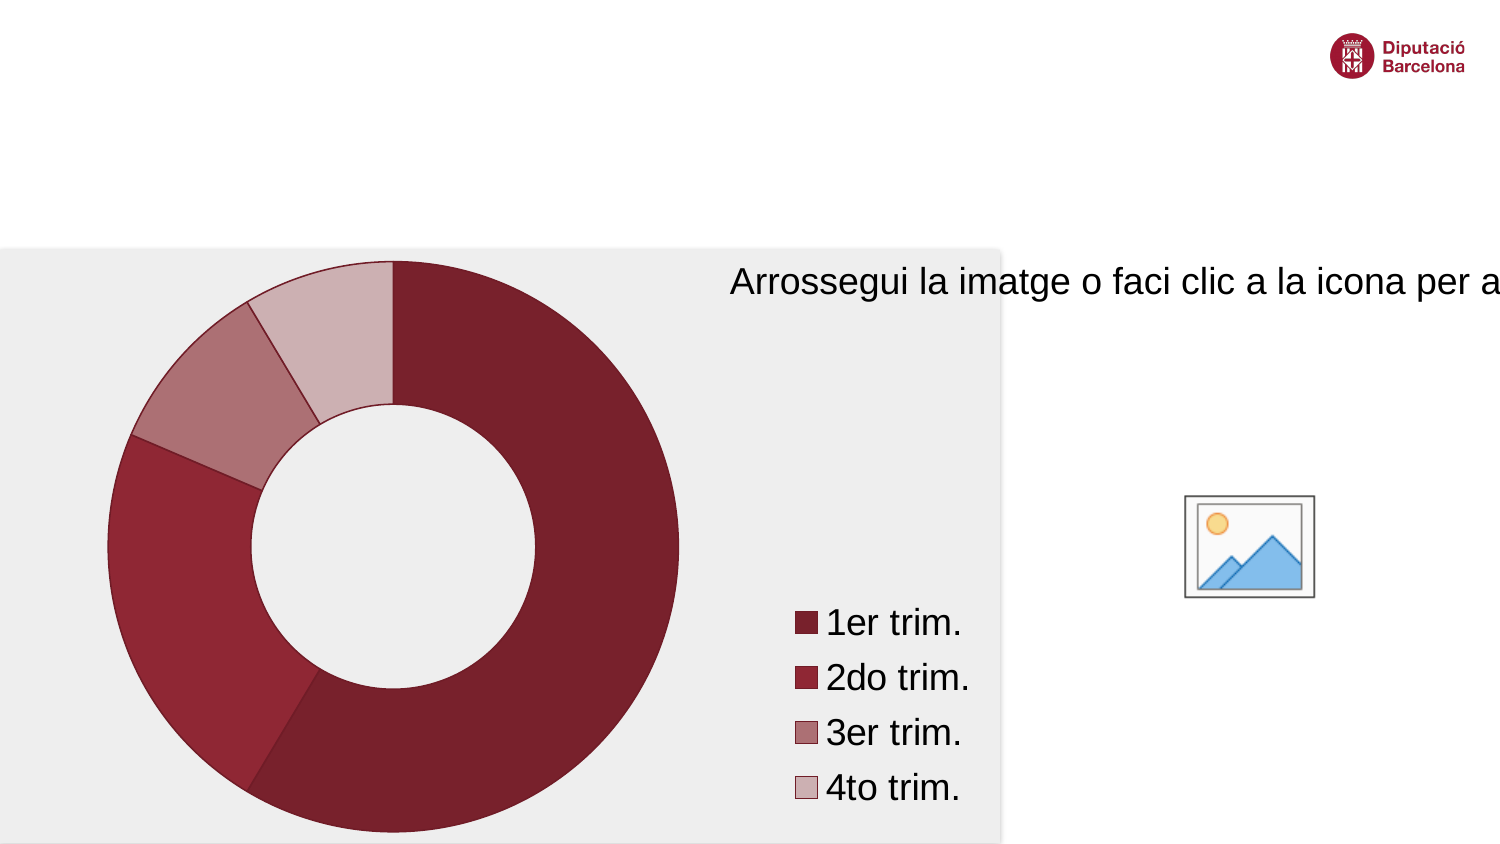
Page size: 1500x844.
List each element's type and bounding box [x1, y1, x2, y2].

picture [1001, 249, 1500, 844]
chart [0, 249, 1001, 844]
picture [1330, 33, 1465, 79]
